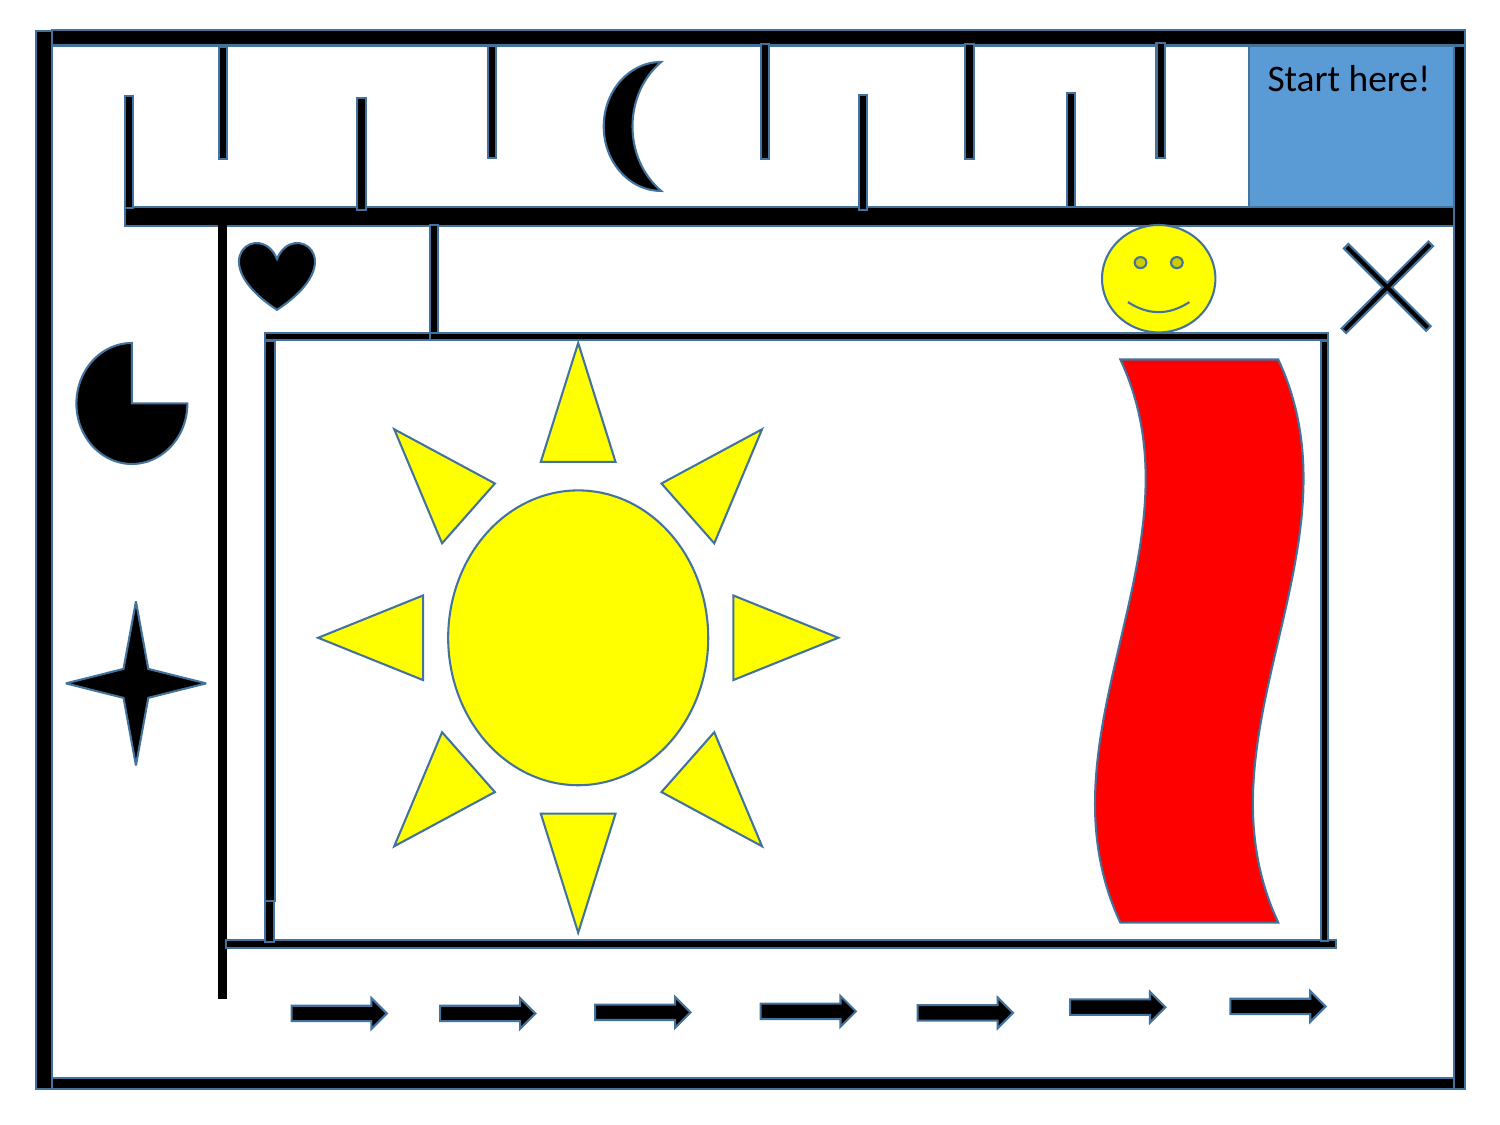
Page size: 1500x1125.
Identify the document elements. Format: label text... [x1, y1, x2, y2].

text_box [594, 994, 692, 1031]
text_box [539, 812, 617, 937]
text_box [65, 601, 207, 766]
text_box [356, 97, 367, 211]
text_box [264, 339, 276, 902]
text_box [51, 1077, 1455, 1090]
text_box [732, 593, 842, 682]
text_box Start here! [1252, 46, 1454, 107]
text_box [760, 43, 770, 160]
text_box [237, 242, 316, 312]
text_box [429, 224, 439, 334]
text_box [759, 993, 858, 1030]
text_box [315, 593, 425, 682]
text_box [51, 29, 1466, 47]
text_box [264, 332, 431, 341]
text_box [659, 730, 765, 849]
text_box [1100, 223, 1217, 334]
text_box [392, 426, 497, 546]
text_box [858, 94, 868, 211]
text_box [487, 44, 497, 159]
text_box [1155, 42, 1166, 159]
text_box [431, 332, 1329, 341]
text_box [290, 995, 389, 1032]
text_box [35, 30, 53, 1090]
text_box [1229, 988, 1328, 1025]
text_box [439, 995, 537, 1032]
text_box [392, 730, 497, 849]
text_box [264, 900, 275, 943]
text_box [1320, 341, 1329, 942]
text_box [75, 341, 189, 466]
text_box [124, 95, 134, 209]
text_box [1069, 989, 1167, 1026]
text_box [1453, 45, 1466, 1090]
text_box [124, 206, 1455, 227]
text_box [225, 939, 1337, 949]
text_box [218, 224, 227, 999]
text_box [916, 995, 1015, 1031]
text_box [218, 46, 228, 160]
text_box [539, 339, 617, 463]
text_box [602, 60, 665, 193]
text_box [1093, 358, 1305, 924]
text_box [659, 426, 765, 546]
text_box [1340, 240, 1435, 335]
text_box [964, 43, 975, 160]
text_box [1066, 92, 1076, 208]
text_box [1248, 47, 1453, 206]
text_box [447, 489, 710, 787]
